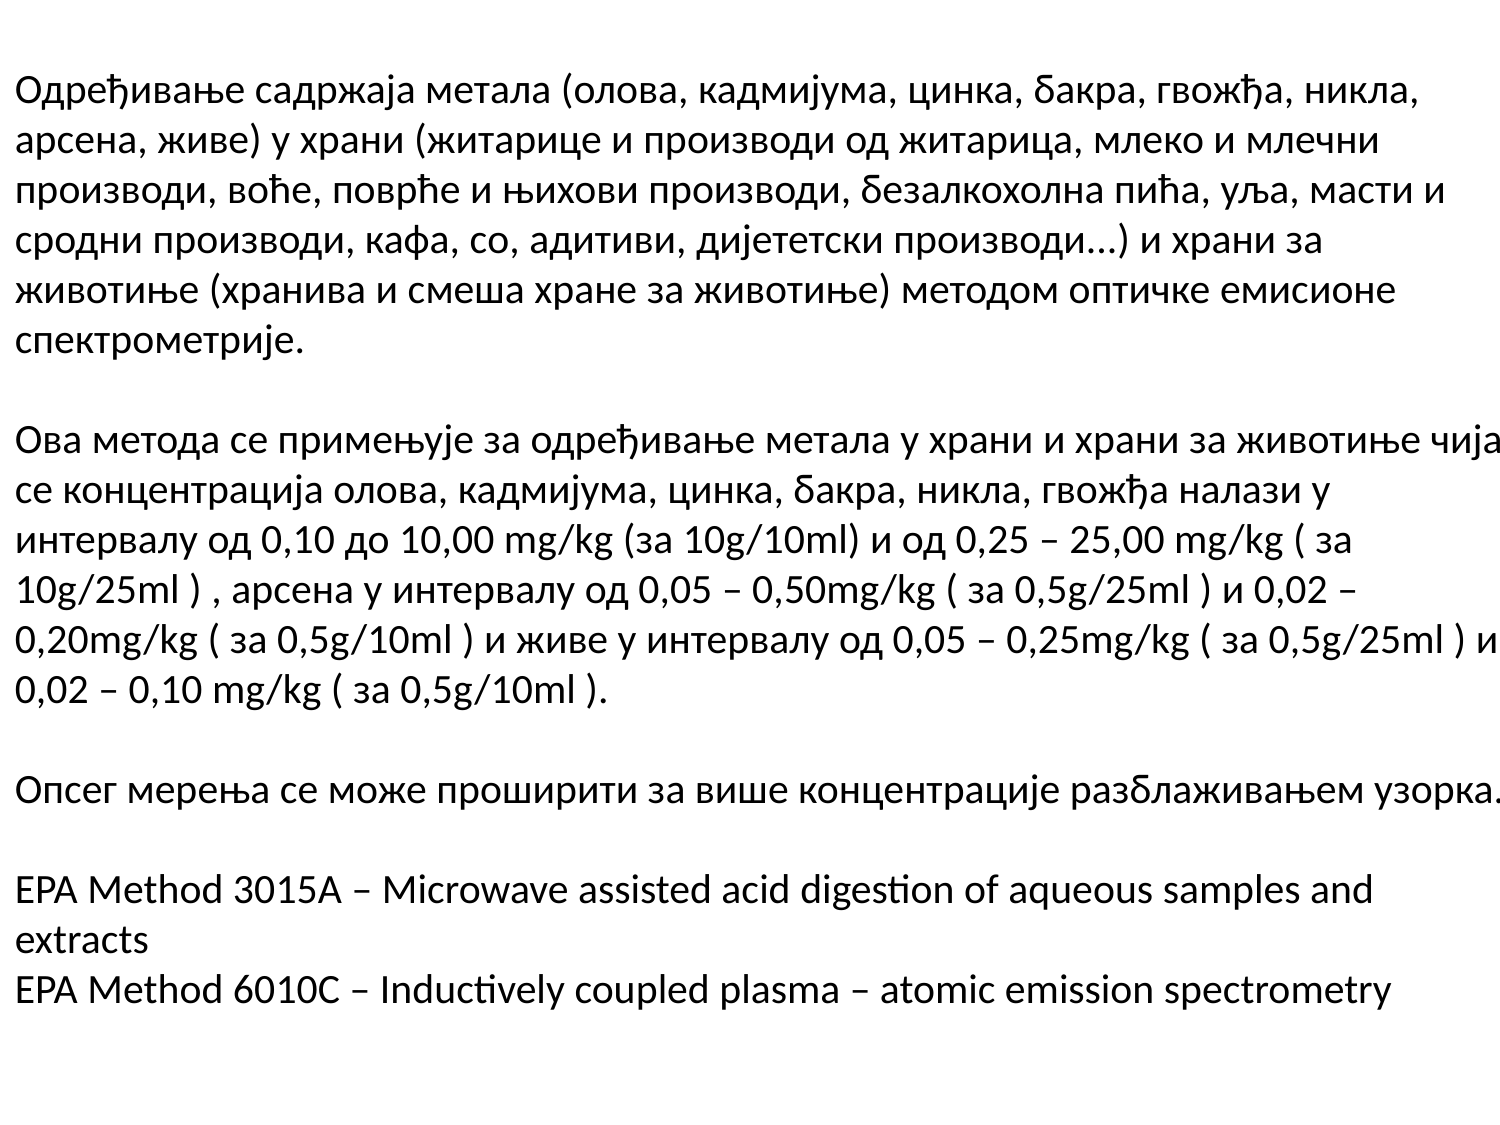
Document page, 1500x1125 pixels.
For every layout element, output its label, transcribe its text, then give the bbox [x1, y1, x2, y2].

text_box Одређивање садржаја метала (олова, кадмијума, цинка, бакра, гвожђа, никла, арсена, живе) у храни (житарице и производи од житарица, млеко и млечни производи, воће, поврће и њихови производи, безалкохолна пића, уља, масти и сродни производи, кафа, со, адитиви, дијететски производи...) и храни за животиње (хранива и смеша хране за животиње) методом оптичке емисионе спектрометрије. Ова метода се примењује за одређивање метала у храни и храни за животиње чија се концентрација олова, кадмијума, цинка, бакра, никла, гвожђа налази у интервалу од 0,10 до 10,00 mg/kg (за 10g/10ml) и од 0,25 – 25,00 mg/kg ( за 10g/25ml ) , арсена у интервалу од 0,05 – 0,50mg/kg ( за 0,5g/25ml ) и 0,02 – 0,20mg/kg ( за 0,5g/10ml ) и живе у интервалу од 0,05 – 0,25mg/kg ( за 0,5g/25ml ) и 0,02 – 0,10 mg/kg ( за 0,5g/10ml ). Опсег мерења се може проширити за више концентрације разблаживањем узорка. EPA Method 3015A – Microwave assisted acid digestion of aqueous samples and extracts EPA Method 6010C – Inductively coupled plasma – atomic emission spectrometry [0, 54, 1500, 1115]
